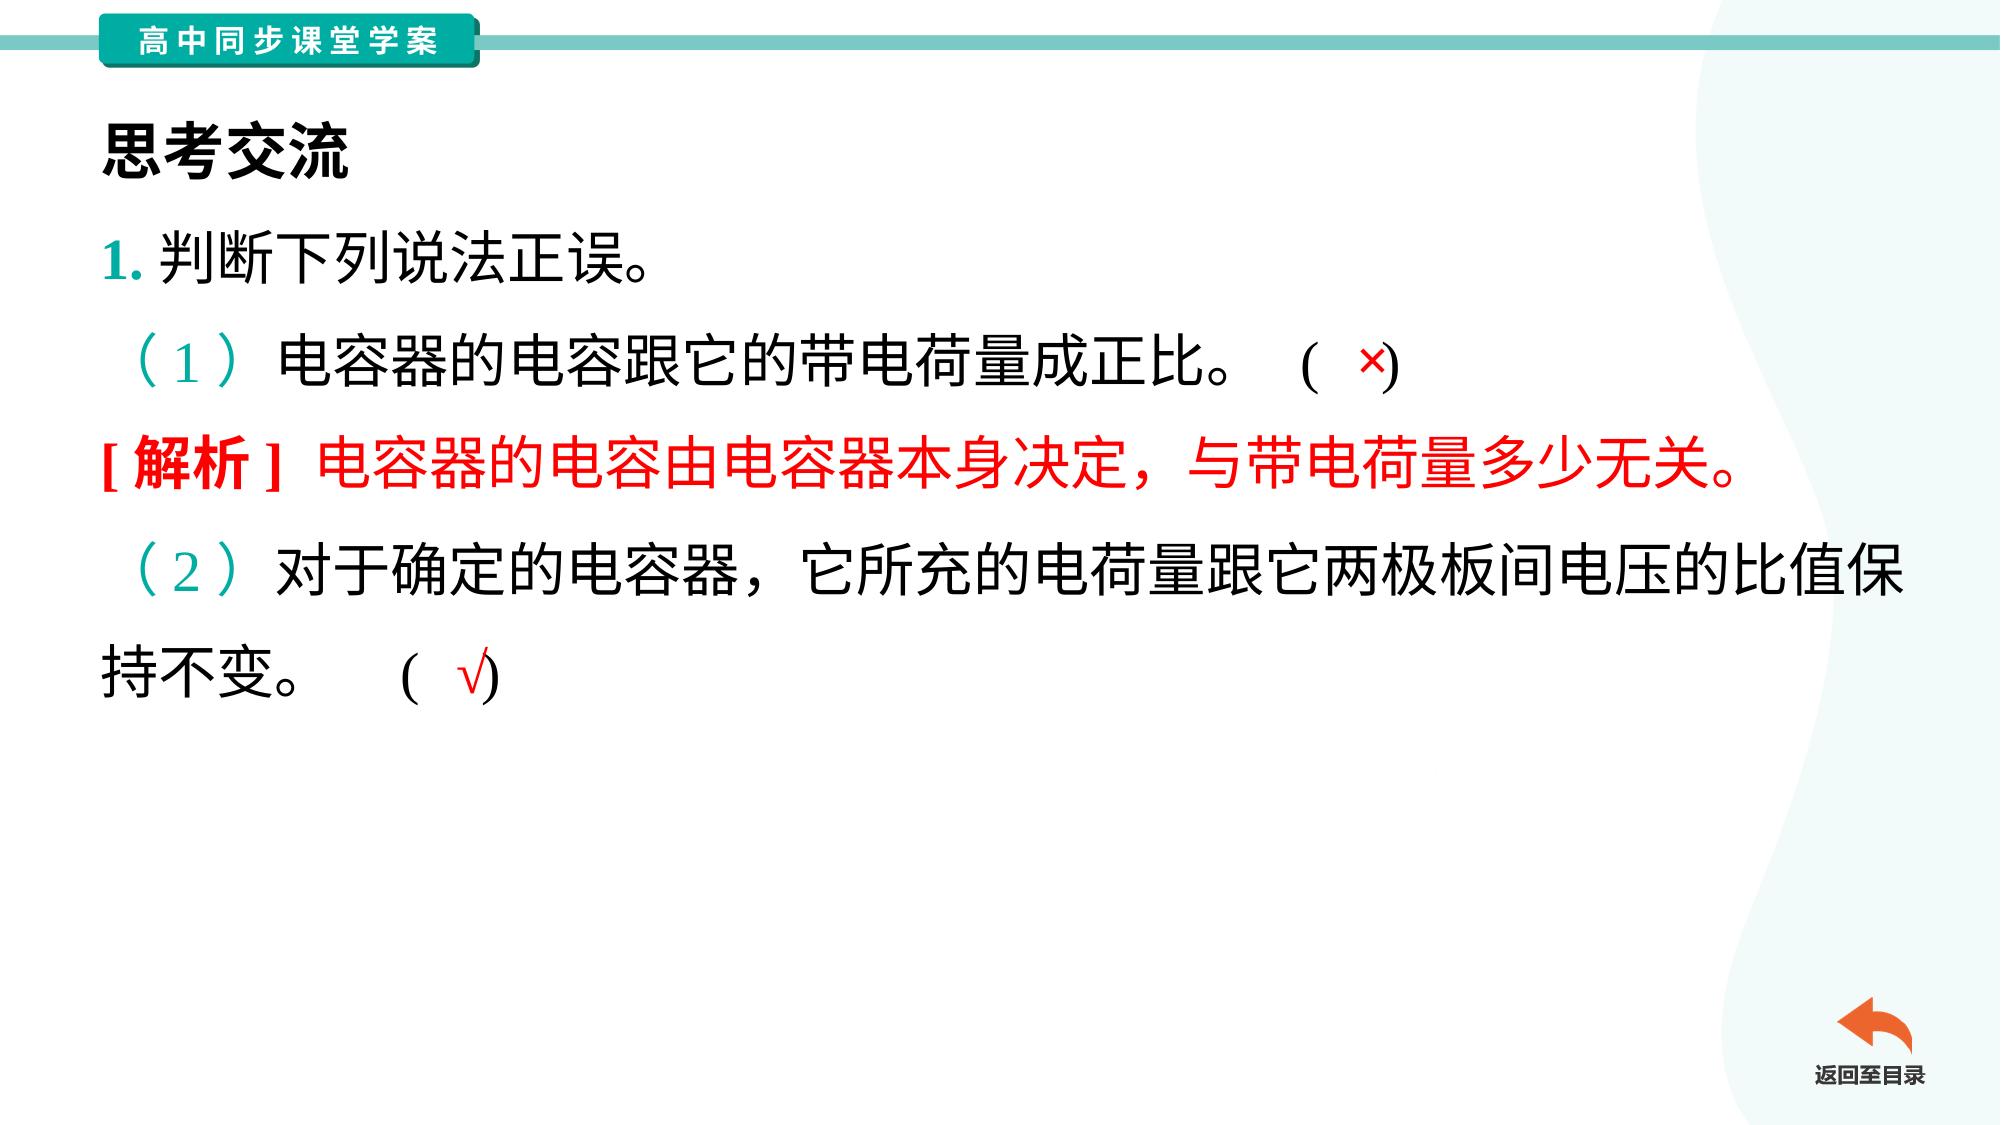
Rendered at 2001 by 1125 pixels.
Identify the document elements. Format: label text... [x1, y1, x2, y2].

text_box [解析] 电容器的电容由电容器本身决定，与带电荷量多少无关。 [100, 393, 1899, 485]
text_box 1.判断下列说法正误。 [100, 187, 1899, 281]
text_box （1）电容器的电容跟它的带电荷量成正比。 ( ) [100, 291, 1899, 383]
text_box × [1323, 289, 1424, 381]
picture [0, 0, 2000, 1125]
text_box 思考交流 [100, 76, 1899, 187]
text_box （2）对于确定的电容器，它所充的电荷量跟它两极板间电压的比值保 持不变。 ( ) [100, 497, 1899, 695]
text_box √ [435, 601, 510, 695]
